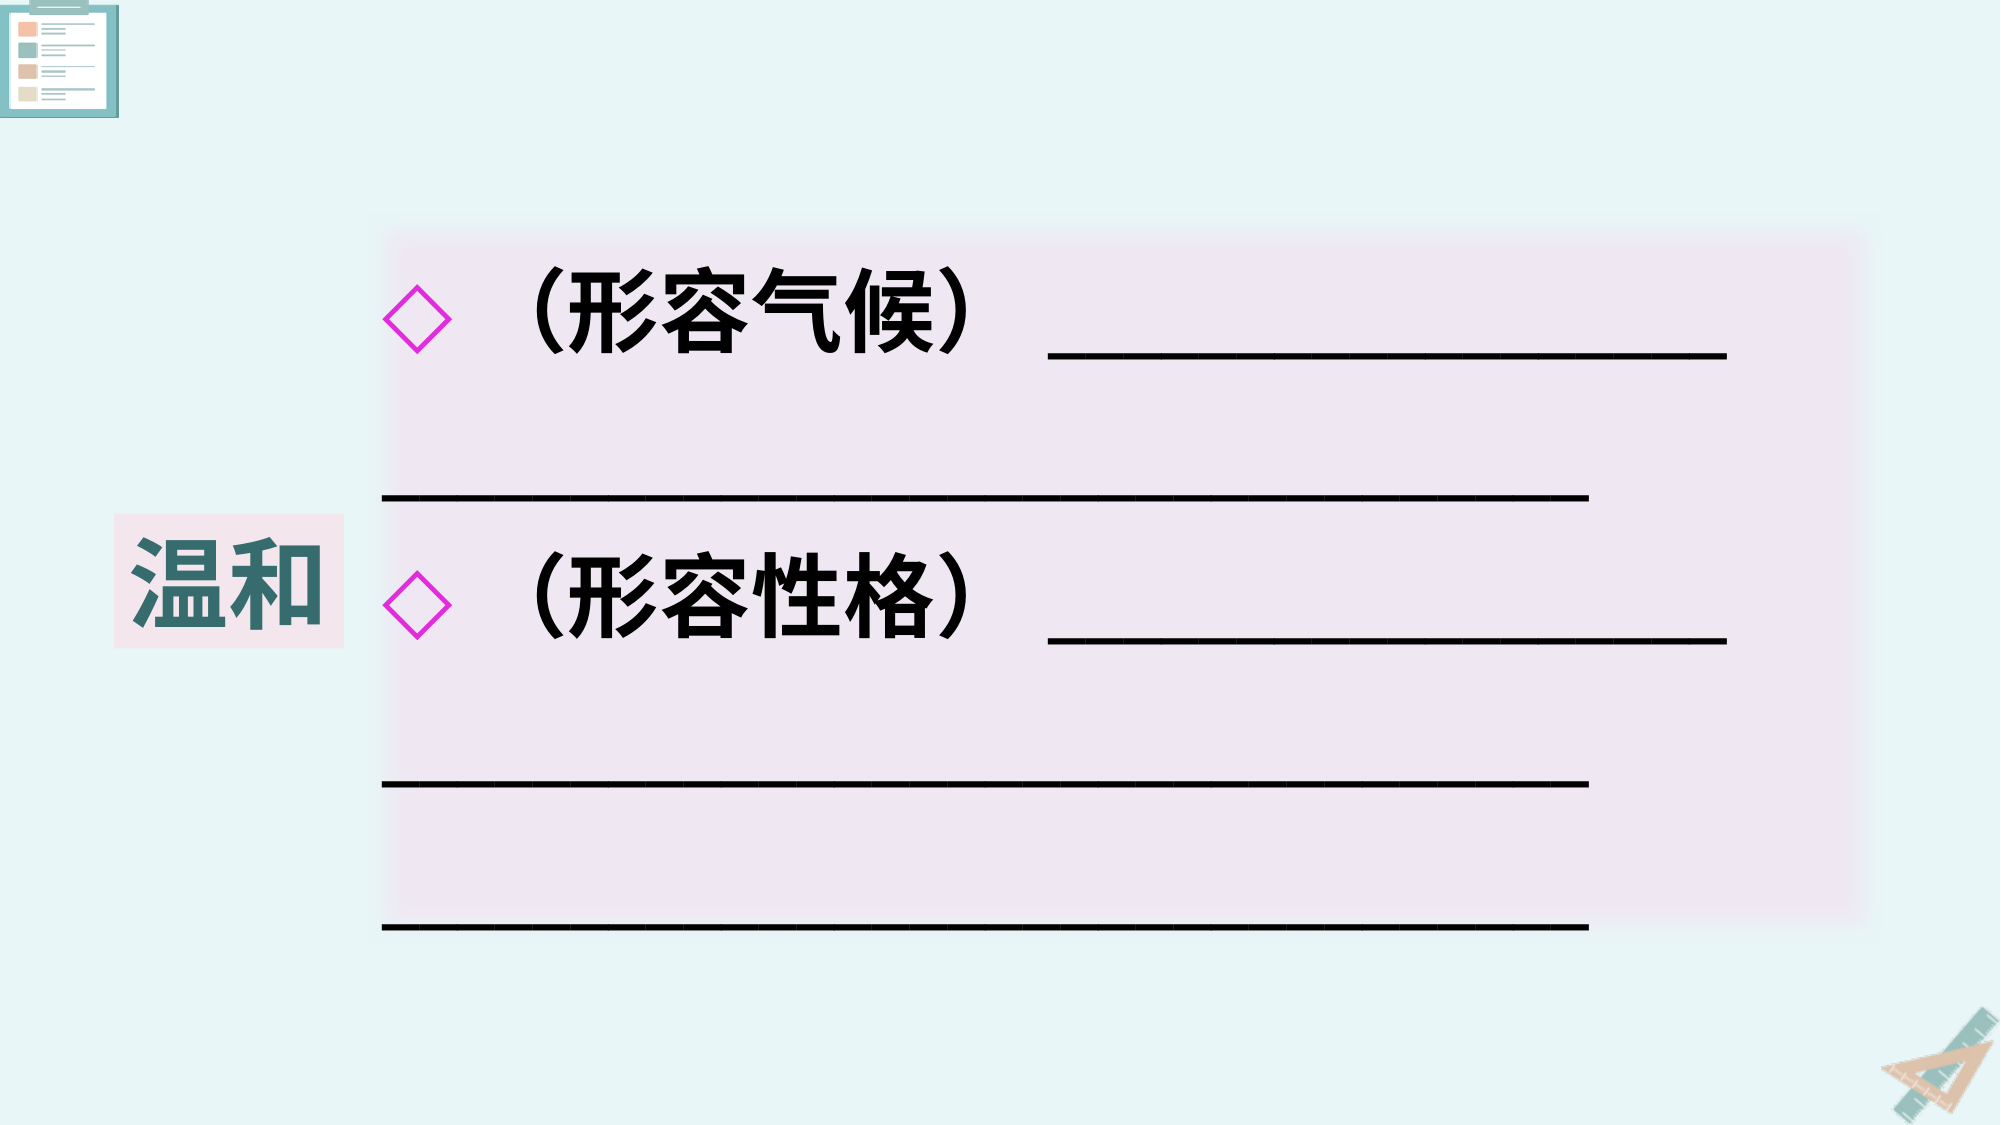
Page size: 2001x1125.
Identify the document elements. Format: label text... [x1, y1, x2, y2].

picture [1881, 1006, 2000, 1125]
text_box 温和 [114, 513, 344, 649]
picture [0, 0, 119, 119]
text_box （形容气候）__________________ ________________________________ （形容性格）__________________ ________________________________ ________________________________ [405, 250, 1848, 909]
